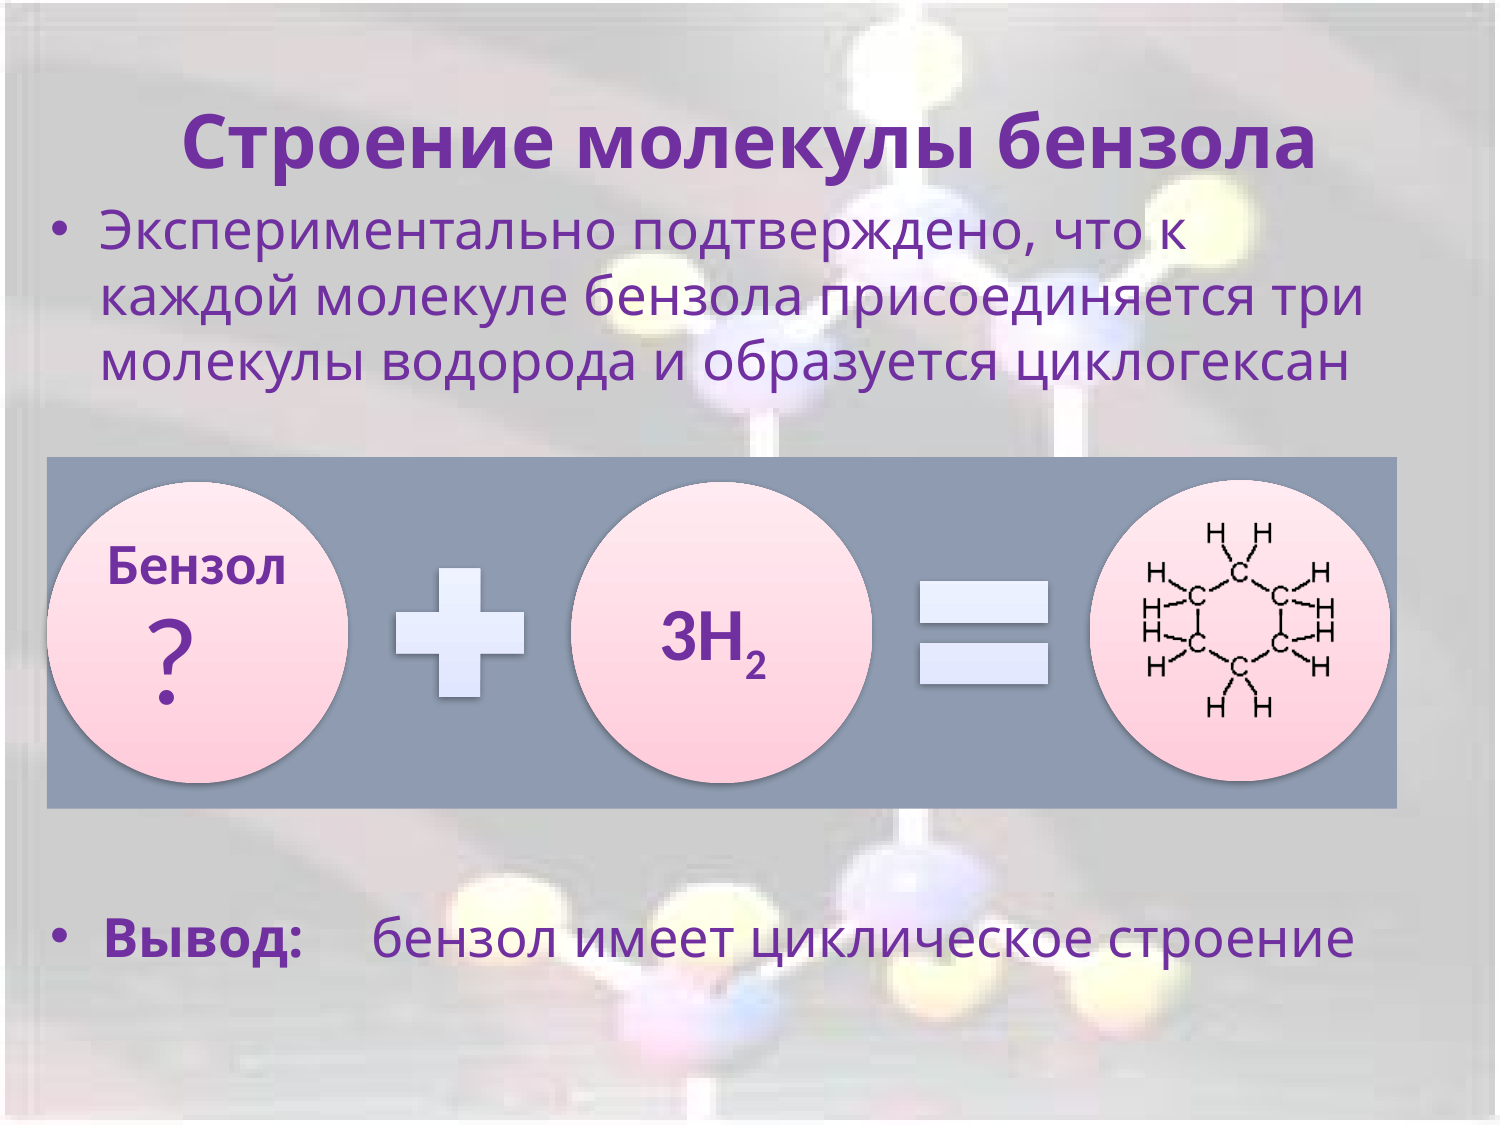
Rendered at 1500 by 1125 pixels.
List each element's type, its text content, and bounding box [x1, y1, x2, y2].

text_box Вывод: бензол имеет циклическое строение [35, 843, 1386, 1102]
title Строение молекулы бензола [75, 45, 1425, 233]
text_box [46, 456, 1398, 809]
list Экспериментально подтверждено, что к каждой молекуле бензола присоединяется три молекулы водорода и образуется циклогексан [35, 187, 1386, 575]
picture [0, 0, 1500, 1125]
